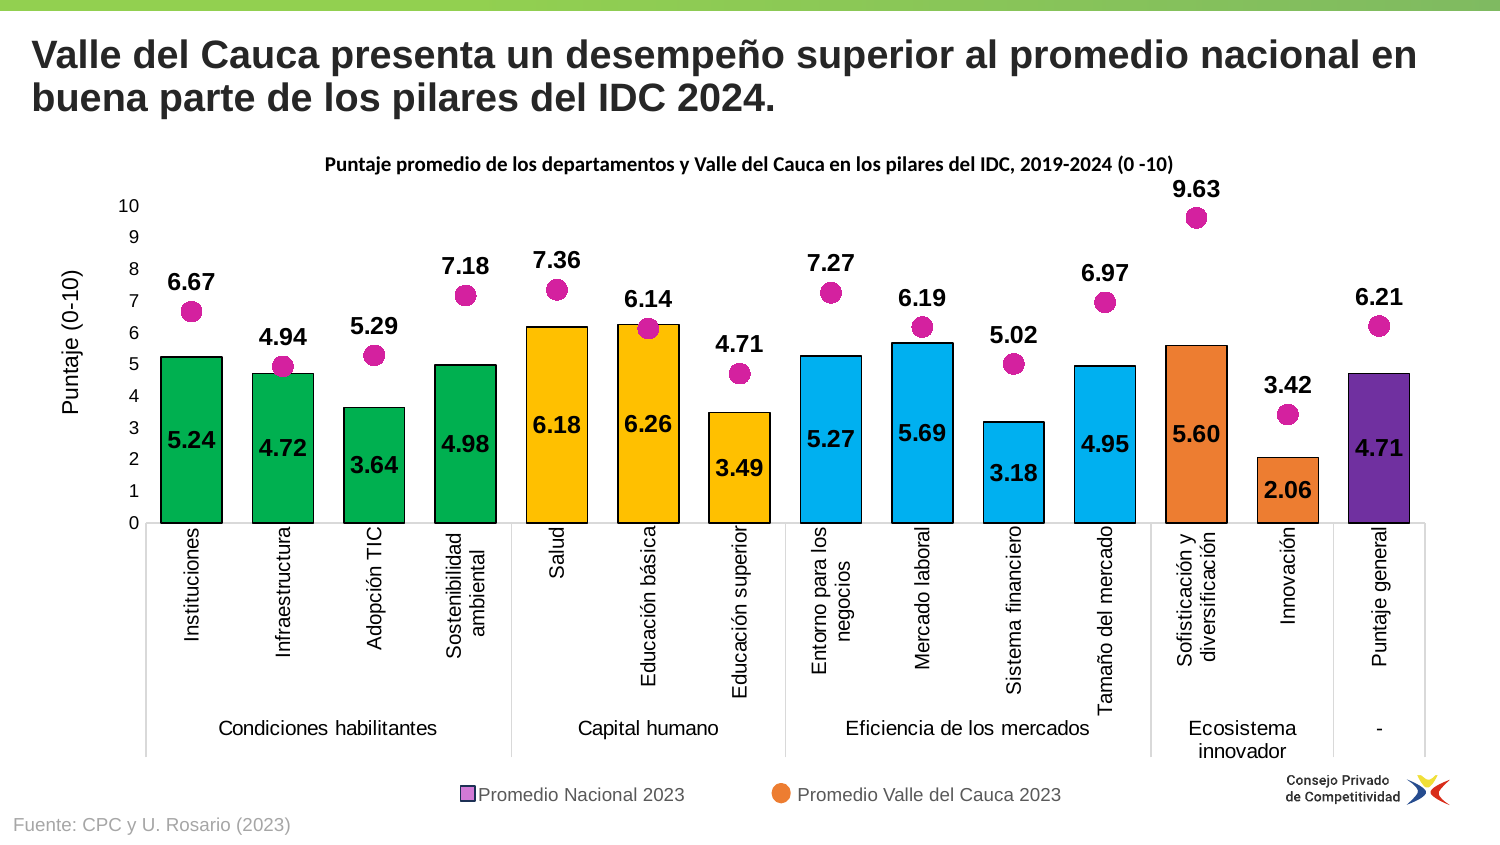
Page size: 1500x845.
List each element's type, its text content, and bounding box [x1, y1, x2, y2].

text_box [458, 784, 477, 803]
text_box Puntaje promedio de los departamentos y Valle del Cauca en los pilares del IDC, 2019-2024 (0 -10) [263, 140, 1237, 173]
text_box [771, 784, 791, 804]
text_box Puntaje (0-10) [47, 205, 85, 480]
text_box Promedio Nacional 2023 [463, 784, 700, 813]
title Valle del Cauca presenta un desempeño superior al promedio nacional en buena parte de los pilares del IDC 2024. [16, 52, 1500, 101]
text_box Promedio Valle del Cauca 2023 [782, 784, 1077, 813]
list Fuente: CPC y U. Rosario (2023) [0, 809, 1213, 842]
chart [90, 175, 1453, 776]
